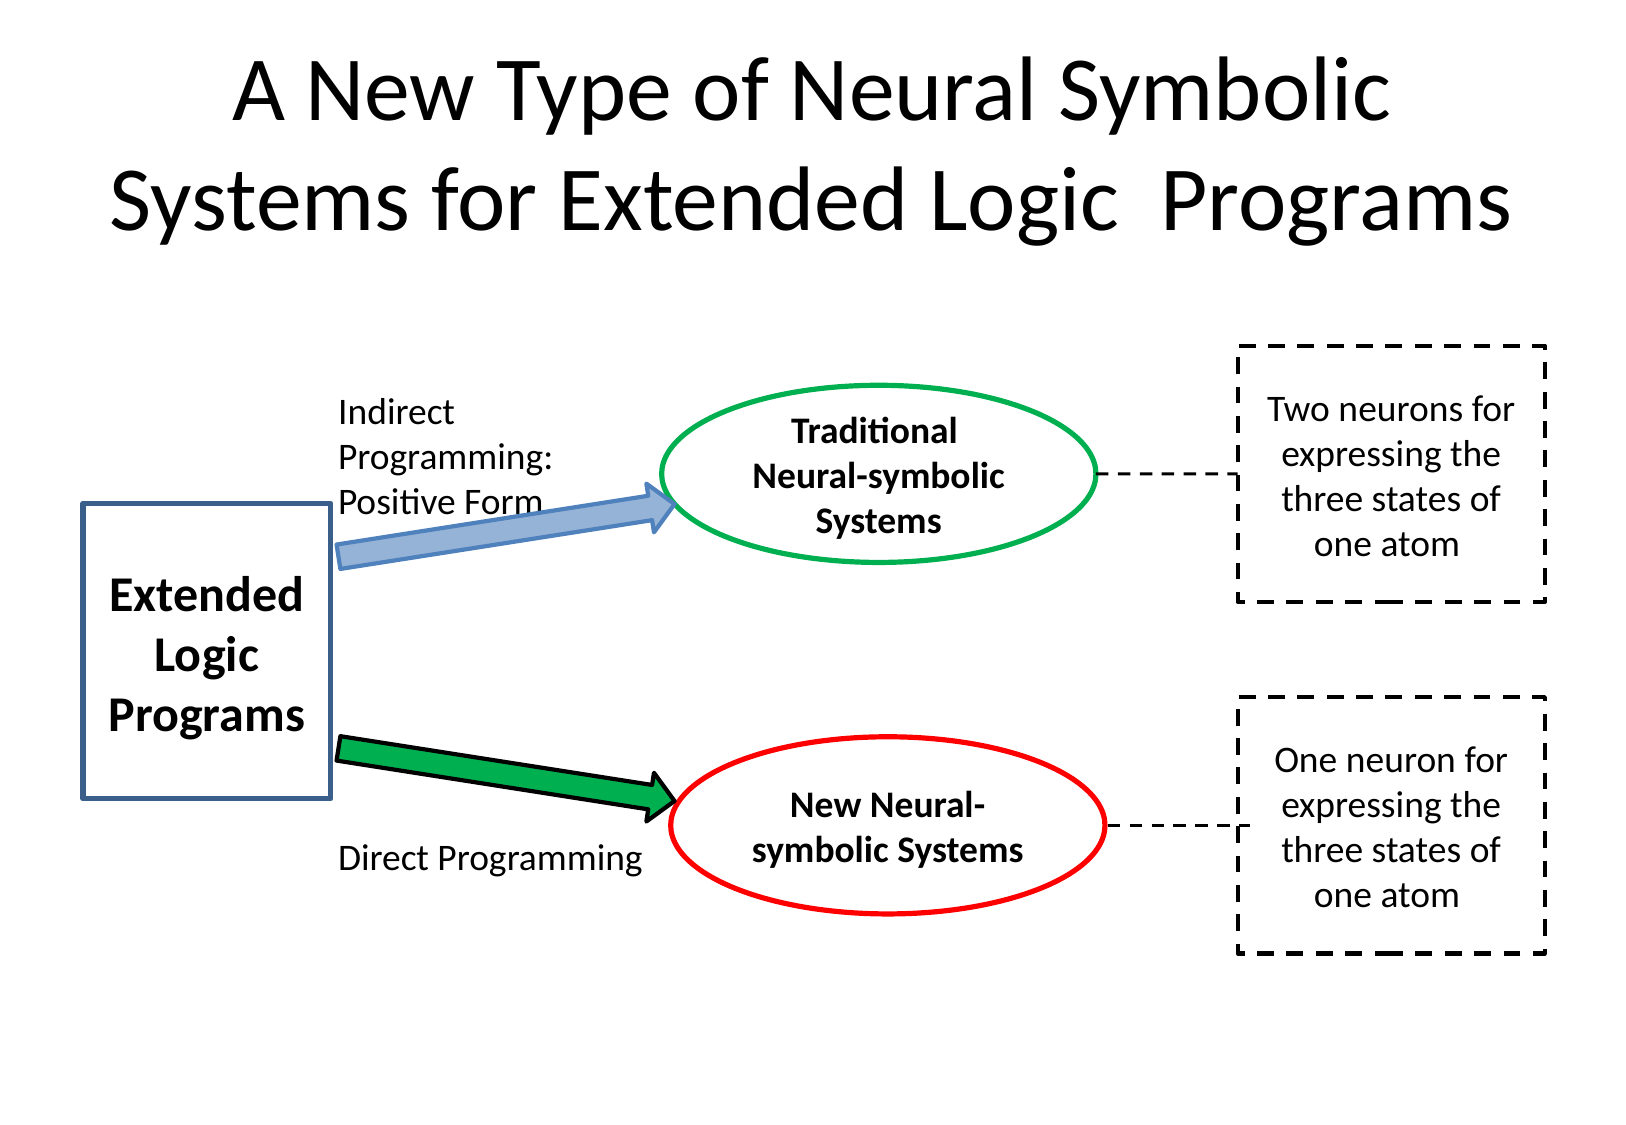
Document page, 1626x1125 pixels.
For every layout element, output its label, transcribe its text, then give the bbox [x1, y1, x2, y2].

text_box Two neurons for expressing the three states of one atom [1236, 344, 1547, 604]
text_box New Neural-symbolic Systems [668, 734, 1107, 917]
title A New Type of Neural Symbolic Systems for Extended Logic Programs [81, 45, 1544, 233]
text_box Traditional Neural-symbolic Systems [690, 383, 1098, 565]
text_box Direct Programming [323, 825, 690, 886]
text_box Extended Logic Programs [81, 501, 333, 801]
text_box One neuron for expressing the three states of one atom [1236, 695, 1547, 956]
text_box [334, 481, 677, 572]
text_box Indirect Programming: Positive Form [323, 379, 690, 530]
text_box [334, 734, 677, 824]
